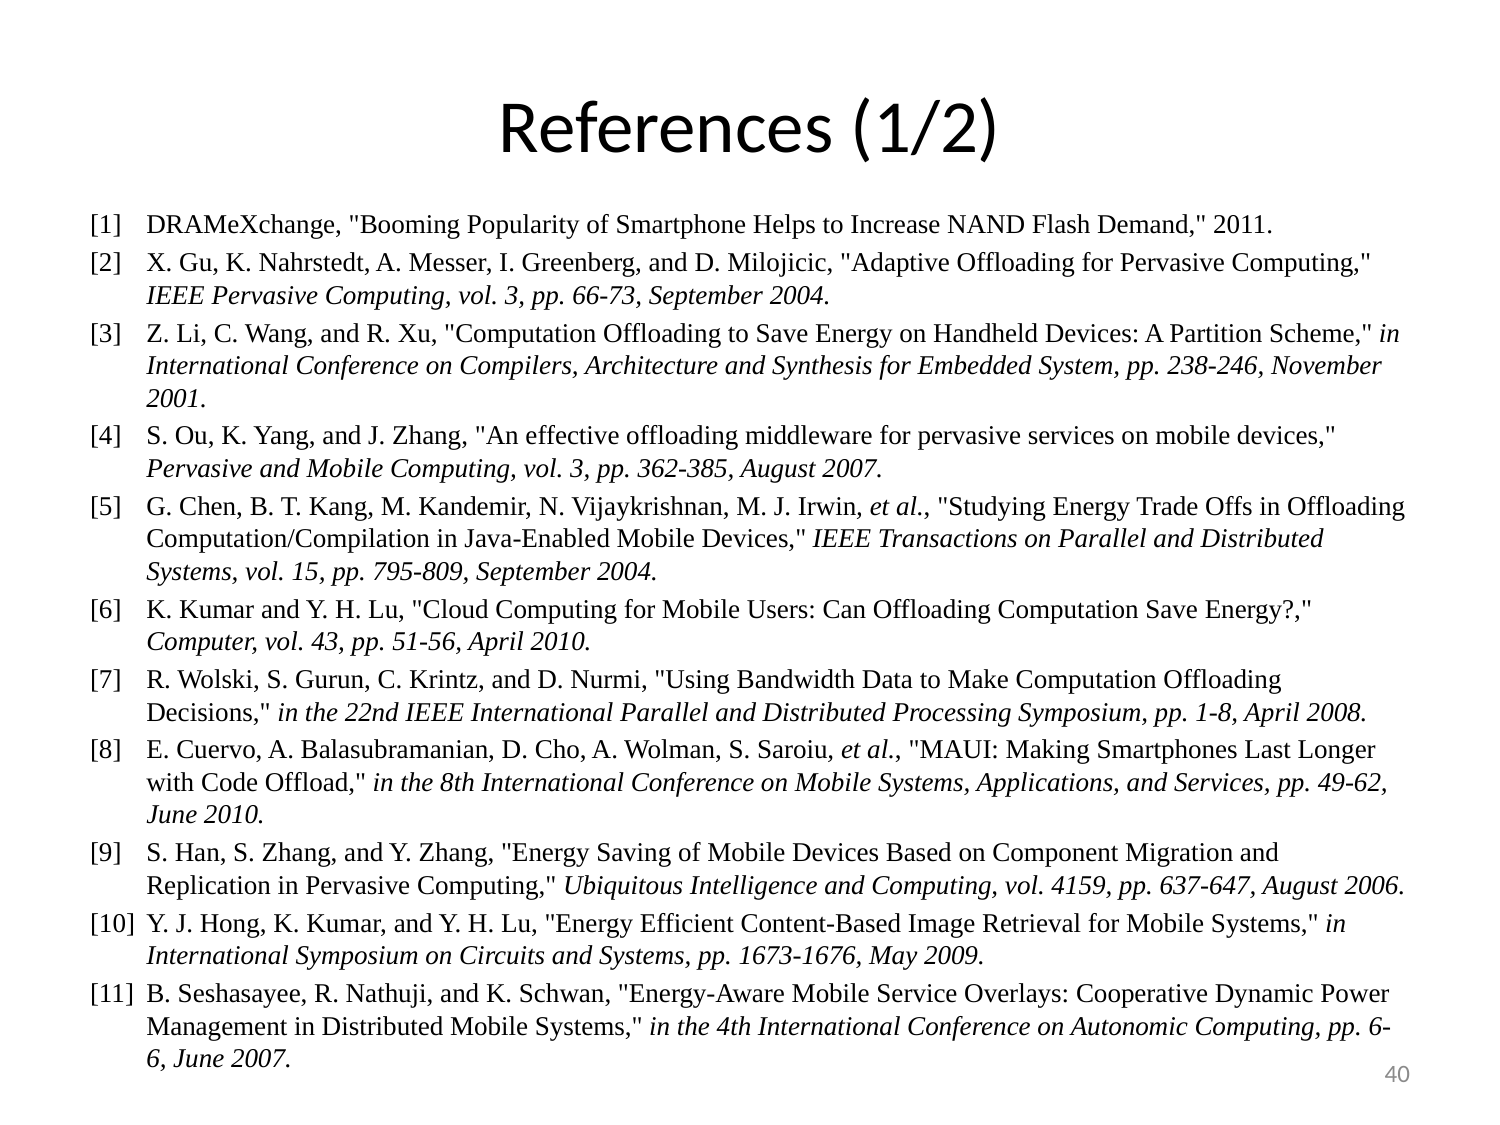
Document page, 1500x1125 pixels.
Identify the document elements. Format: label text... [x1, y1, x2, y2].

title References (1/2) [75, 45, 1425, 199]
list [1] DRAMeXchange, "Booming Popularity of Smartphone Helps to Increase NAND Flash Demand," 2011. [2] X. Gu, K. Nahrstedt, A. Messer, I. Greenberg, and D. Milojicic, "Adaptive Offloading for Pervasive Computing," IEEE Pervasive Computing, vol. 3, pp. 66-73, September 2004. [3] Z. Li, C. Wang, and R. Xu, "Computation Offloading to Save Energy on Handheld Devices: A Partition Scheme," in International Conference on Compilers, Architecture and Synthesis for Embedded System, pp. 238-246, November 2001. [4] S. Ou, K. Yang, and J. Zhang, "An effective offloading middleware for pervasive services on mobile devices," Pervasive and Mobile Computing, vol. 3, pp. 362-385, August 2007. [5] G. Chen, B. T. Kang, M. Kandemir, N. Vijaykrishnan, M. J. Irwin, et al., "Studying Energy Trade Offs in Offloading Computation/Compilation in Java-Enabled Mobile Devices," IEEE Transactions on Parallel and Distributed Systems, vol. 15, pp. 795-809, September 2004. [6] K. Kumar and Y. H. Lu, "Cloud Computing for Mobile Users: Can Offloading Computation Save Energy?," Computer, vol. 43, pp. 51-56, April 2010. [7] R. Wolski, S. Gurun, C. Krintz, and D. Nurmi, "Using Bandwidth Data to Make Computation Offloading Decisions," in the 22nd IEEE International Parallel and Distributed Processing Symposium, pp. 1-8, April 2008. [8] E. Cuervo, A. Balasubramanian, D. Cho, A. Wolman, S. Saroiu, et al., "MAUI: Making Smartphones Last Longer with Code Offload," in the 8th International Conference on Mobile Systems, Applications, and Services, pp. 49-62, June 2010. [9] S. Han, S. Zhang, and Y. Zhang, "Energy Saving of Mobile Devices Based on Component Migration and Replication in Pervasive Computing," Ubiquitous Intelligence and Computing, vol. 4159, pp. 637-647, August 2006. [10] Y. J. Hong, K. Kumar, and Y. H. Lu, "Energy Efficient Content-Based Image Retrieval for Mobile Systems," in International Symposium on Circuits and Systems, pp. 1673-1676, May 2009. [11] B. Seshasayee, R. Nathuji, and K. Schwan, "Energy-Aware Mobile Service Overlays: Cooperative Dynamic Power Management in Distributed Mobile Systems," in the 4th International Conference on Autonomic Computing, pp. 6-6, June 2007. [75, 199, 1425, 1032]
slide_number 40 [1074, 1042, 1425, 1103]
